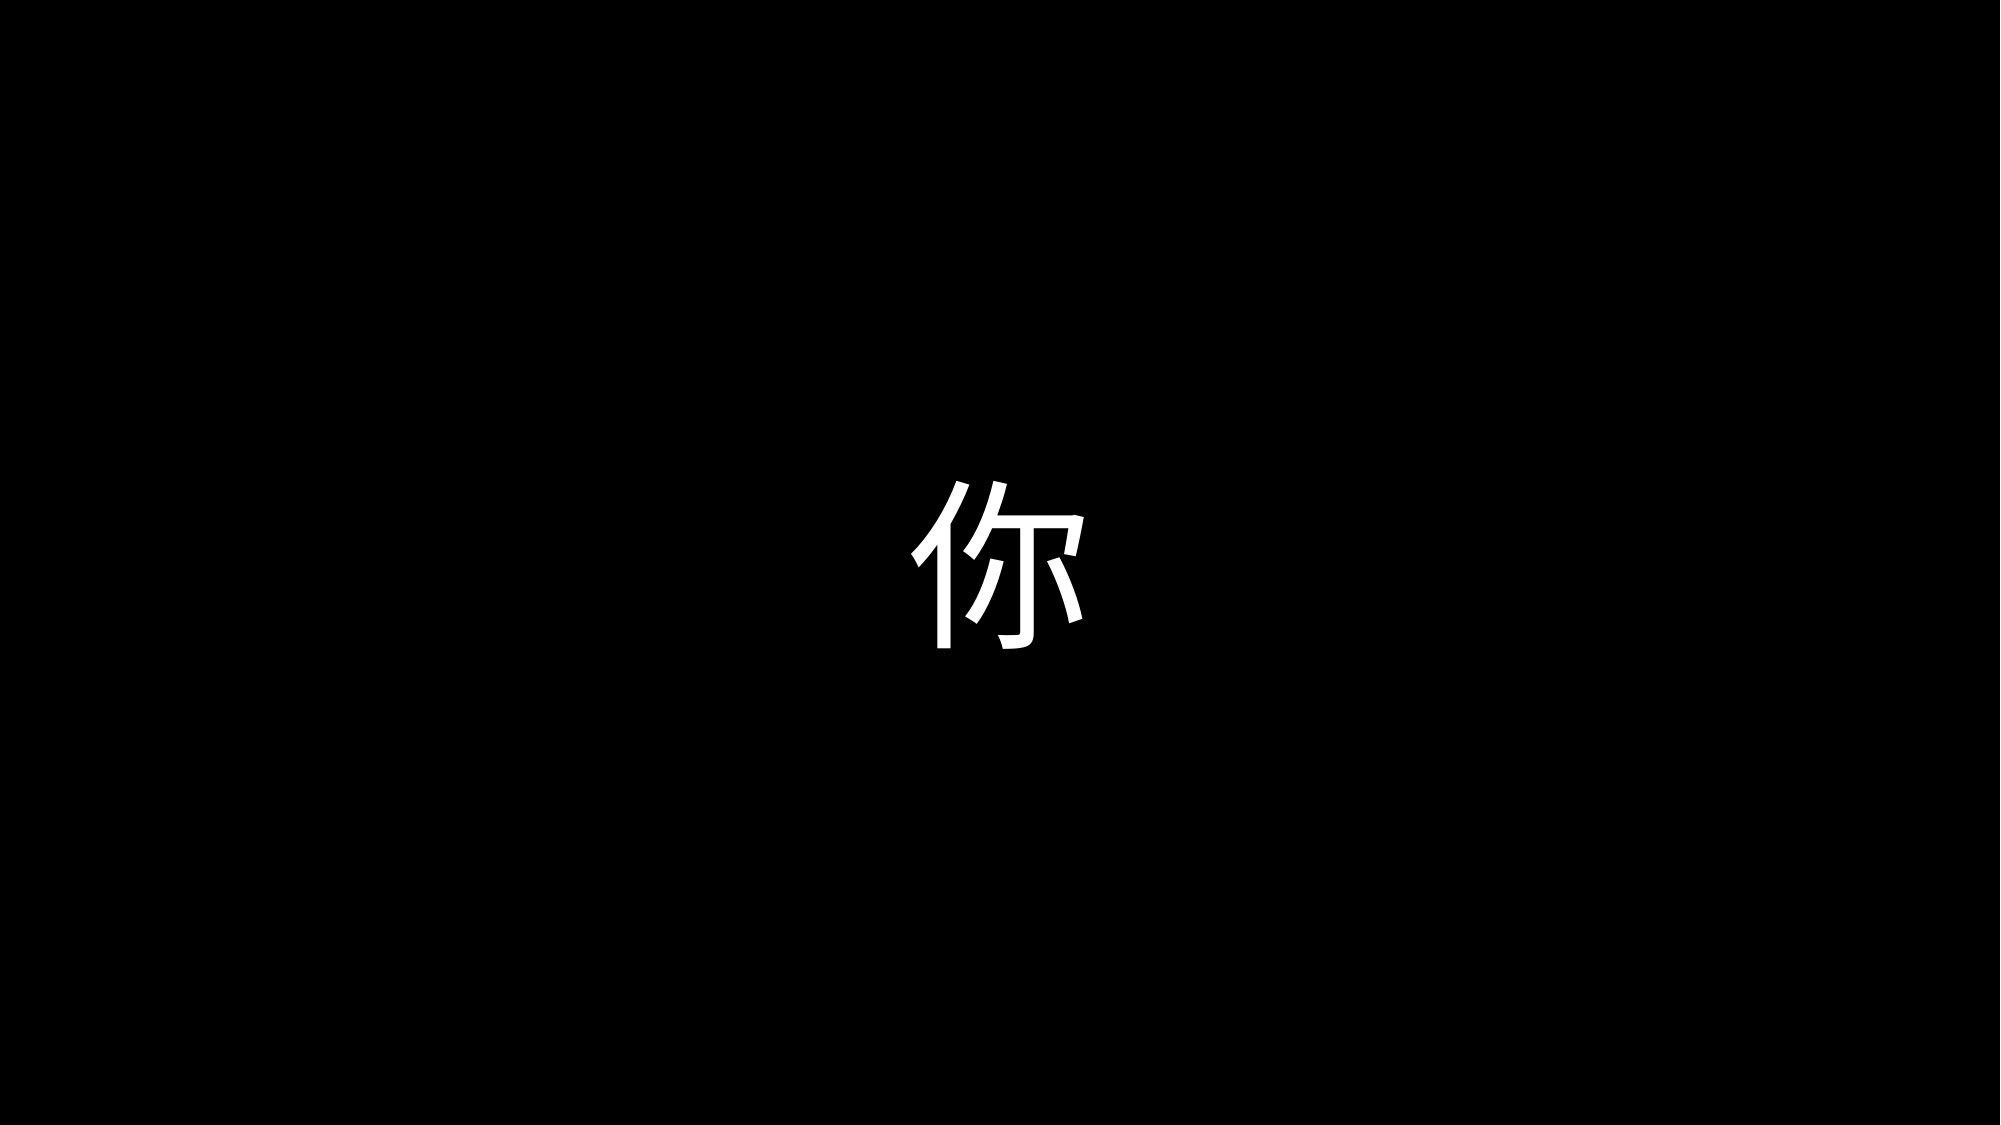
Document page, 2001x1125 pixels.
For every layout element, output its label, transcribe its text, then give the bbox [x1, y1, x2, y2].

text_box 你 [647, 443, 1353, 679]
